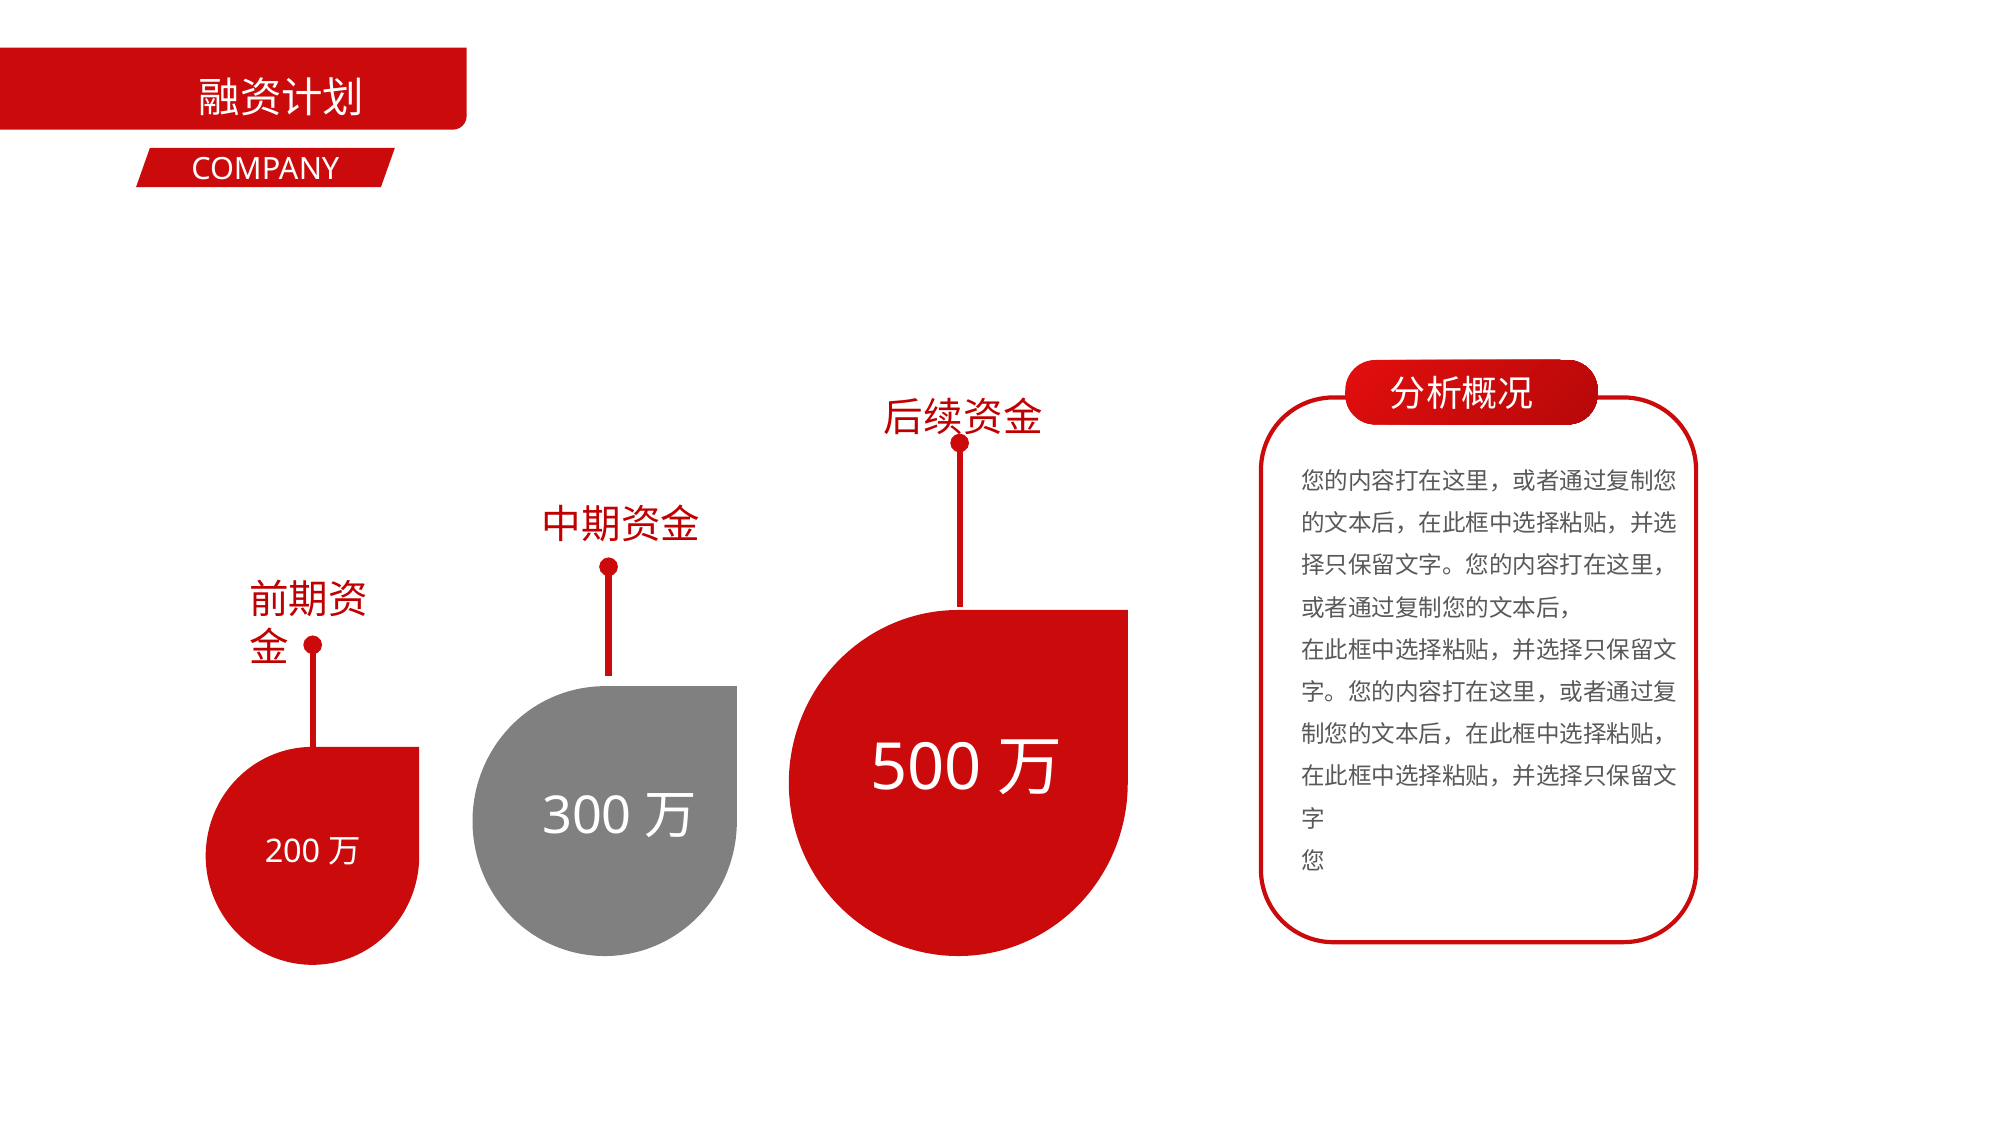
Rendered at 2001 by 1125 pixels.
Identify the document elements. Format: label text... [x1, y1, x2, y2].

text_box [526, 491, 717, 676]
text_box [0, 47, 467, 130]
text_box COMPANY [134, 145, 397, 190]
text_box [472, 685, 738, 957]
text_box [788, 609, 1128, 957]
text_box [1258, 395, 1699, 945]
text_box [234, 566, 422, 748]
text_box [205, 746, 420, 966]
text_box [1345, 359, 1598, 425]
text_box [868, 384, 1059, 608]
